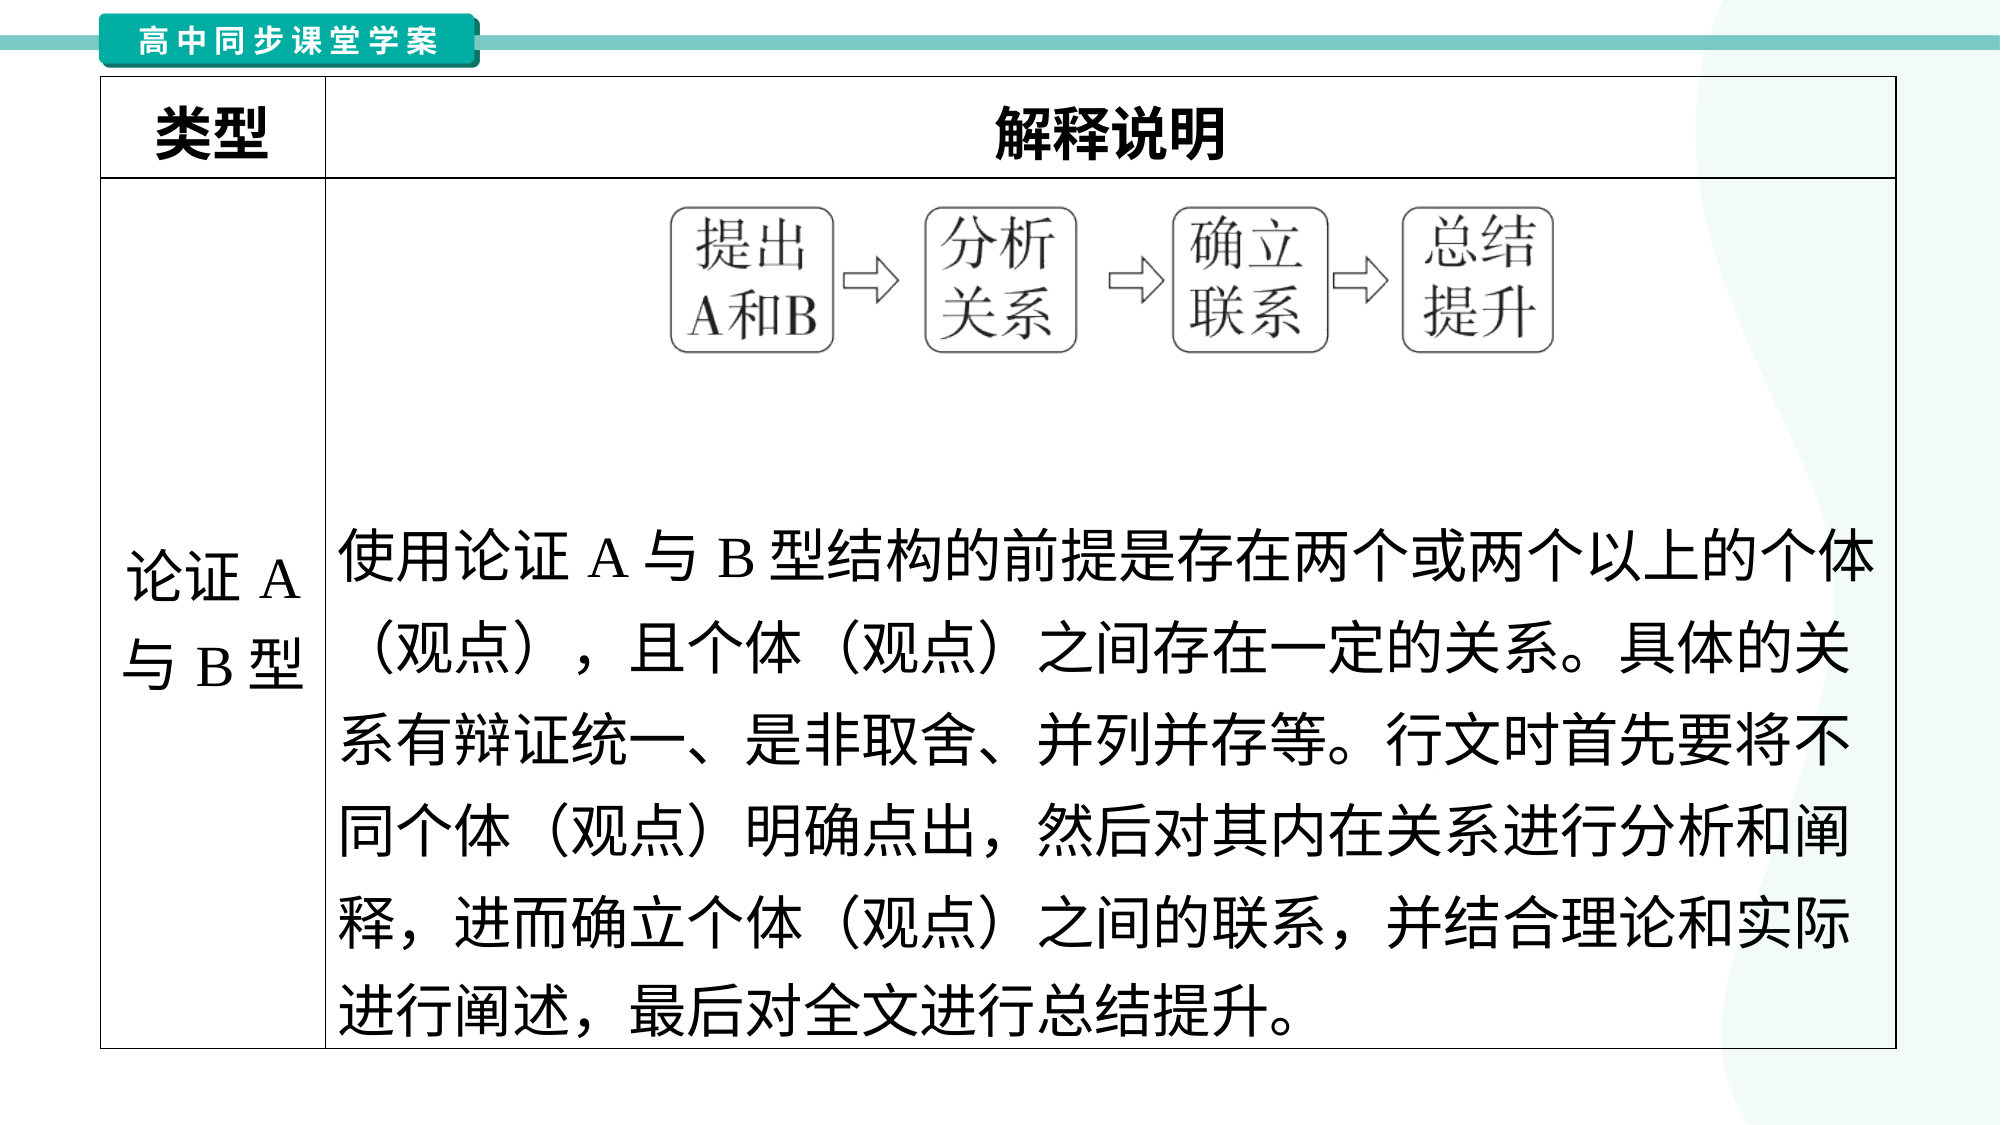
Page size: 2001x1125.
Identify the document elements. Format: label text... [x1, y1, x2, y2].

table_cell 论证A 与B型 [101, 179, 325, 1048]
table_header 解释说明 [326, 77, 1895, 177]
table_header 类型 [101, 77, 325, 177]
table_cell __________________________________________________________________________________________________ 使用论证A与B型结构的前提是存在两个或两个以上的个体 （观点），且个体（观点）之间存在一定的关系。具体的关 系有辩证统一、是非取舍、并列并存等。行文时首先要将不 同个体（观点）明确点出，然后对其内在关系进行分析和阐 释，进而确立个体（观点）之间的联系，并结合理论和实际 进行阐述，最后对全文进行总结提升。 [326, 179, 1895, 1048]
picture [0, 0, 2000, 1125]
